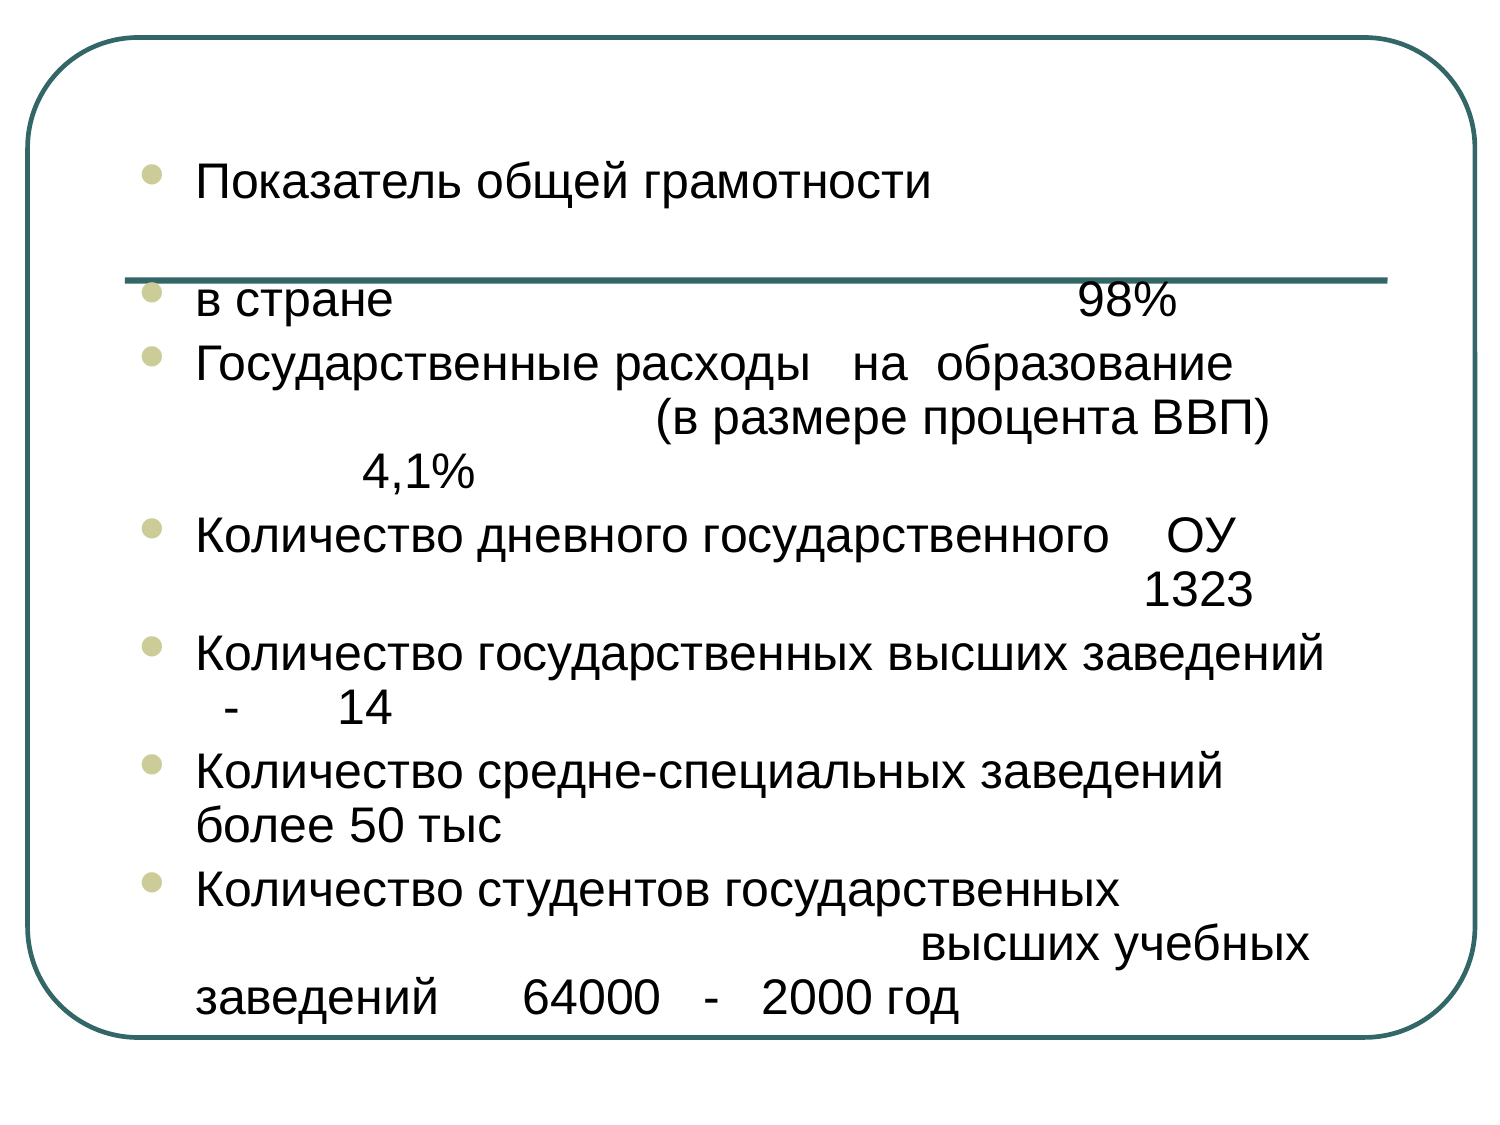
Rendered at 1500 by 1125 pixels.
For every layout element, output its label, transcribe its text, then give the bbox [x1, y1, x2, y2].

list Показатель общей грамотности в стране 98% Государственные расходы на образование (в размере процента ВВП) 4,1% Количество дневного государственного ОУ 1323 Количество государственных высших заведений - 14 Количество средне-специальных заведений более 50 тыс Количество студентов государственных высших учебных заведений 64000 - 2000 год 40000 - 1984год [123, 77, 1387, 978]
